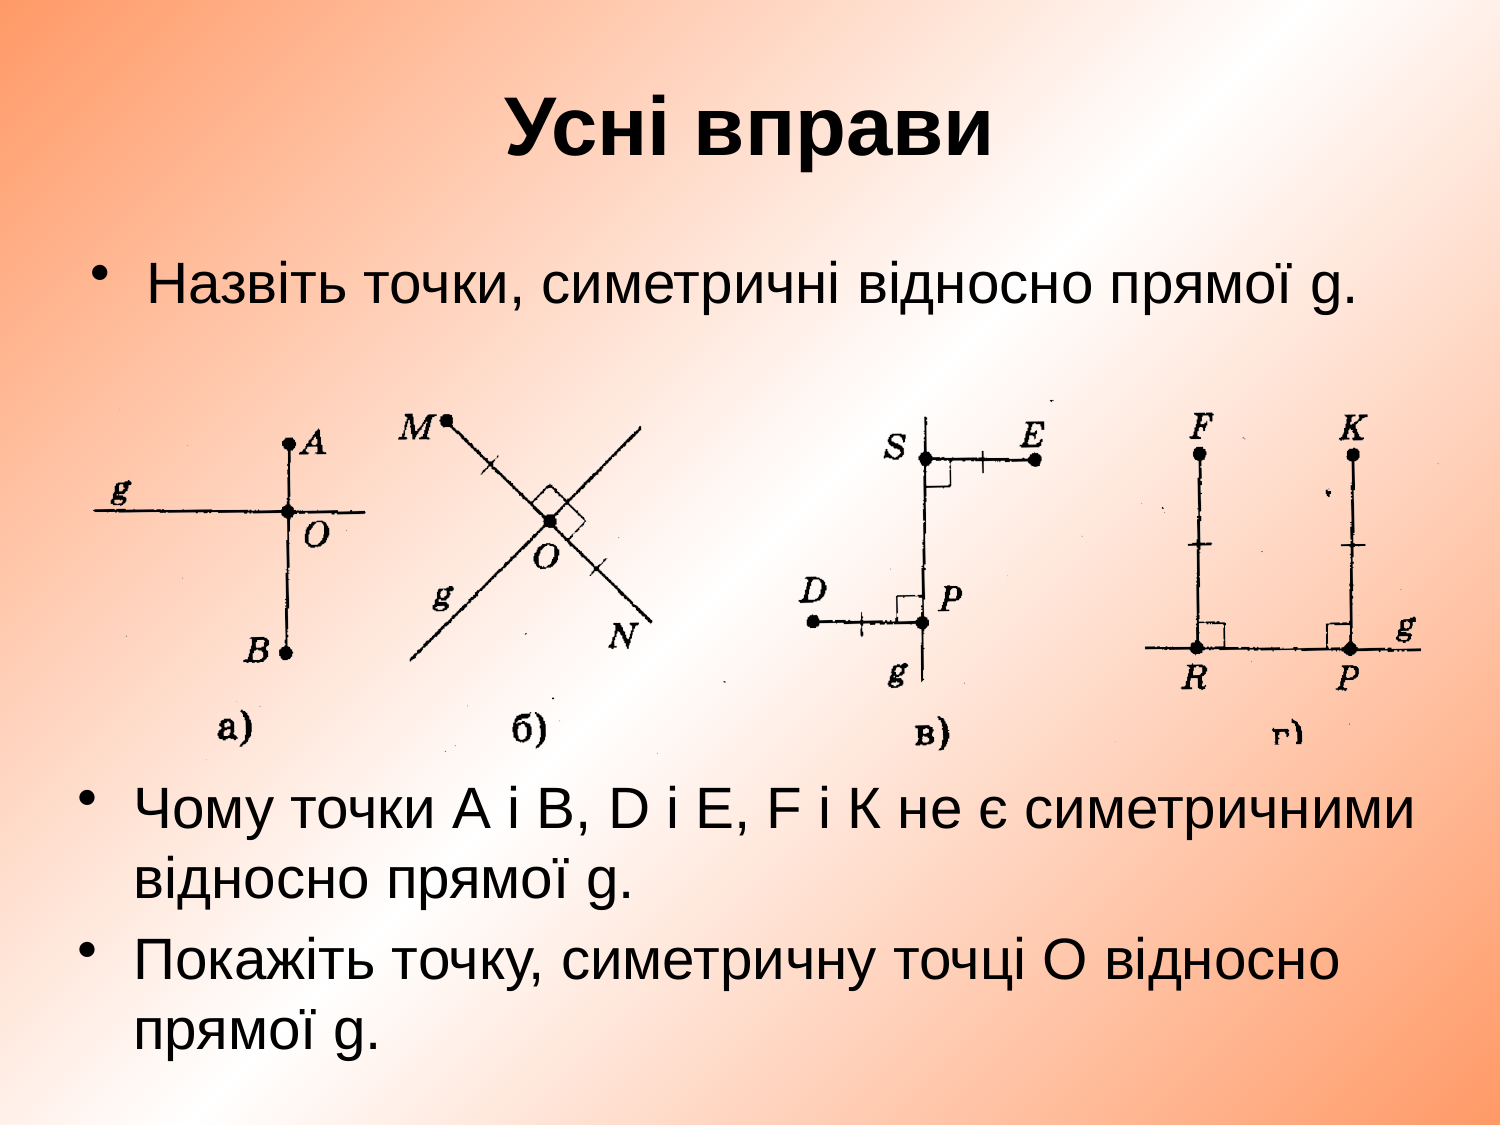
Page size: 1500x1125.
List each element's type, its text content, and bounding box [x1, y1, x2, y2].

list Назвіть точки, симетричні відносно прямої g. [75, 237, 1425, 325]
title Усні вправи [75, 45, 1425, 200]
picture [89, 374, 1453, 762]
text_box Чому точки А і В, D і Е, F і К не є симетричними відносно прямої g. Покажіть точку, симетричну точці О відносно прямої g. [62, 762, 1438, 1050]
